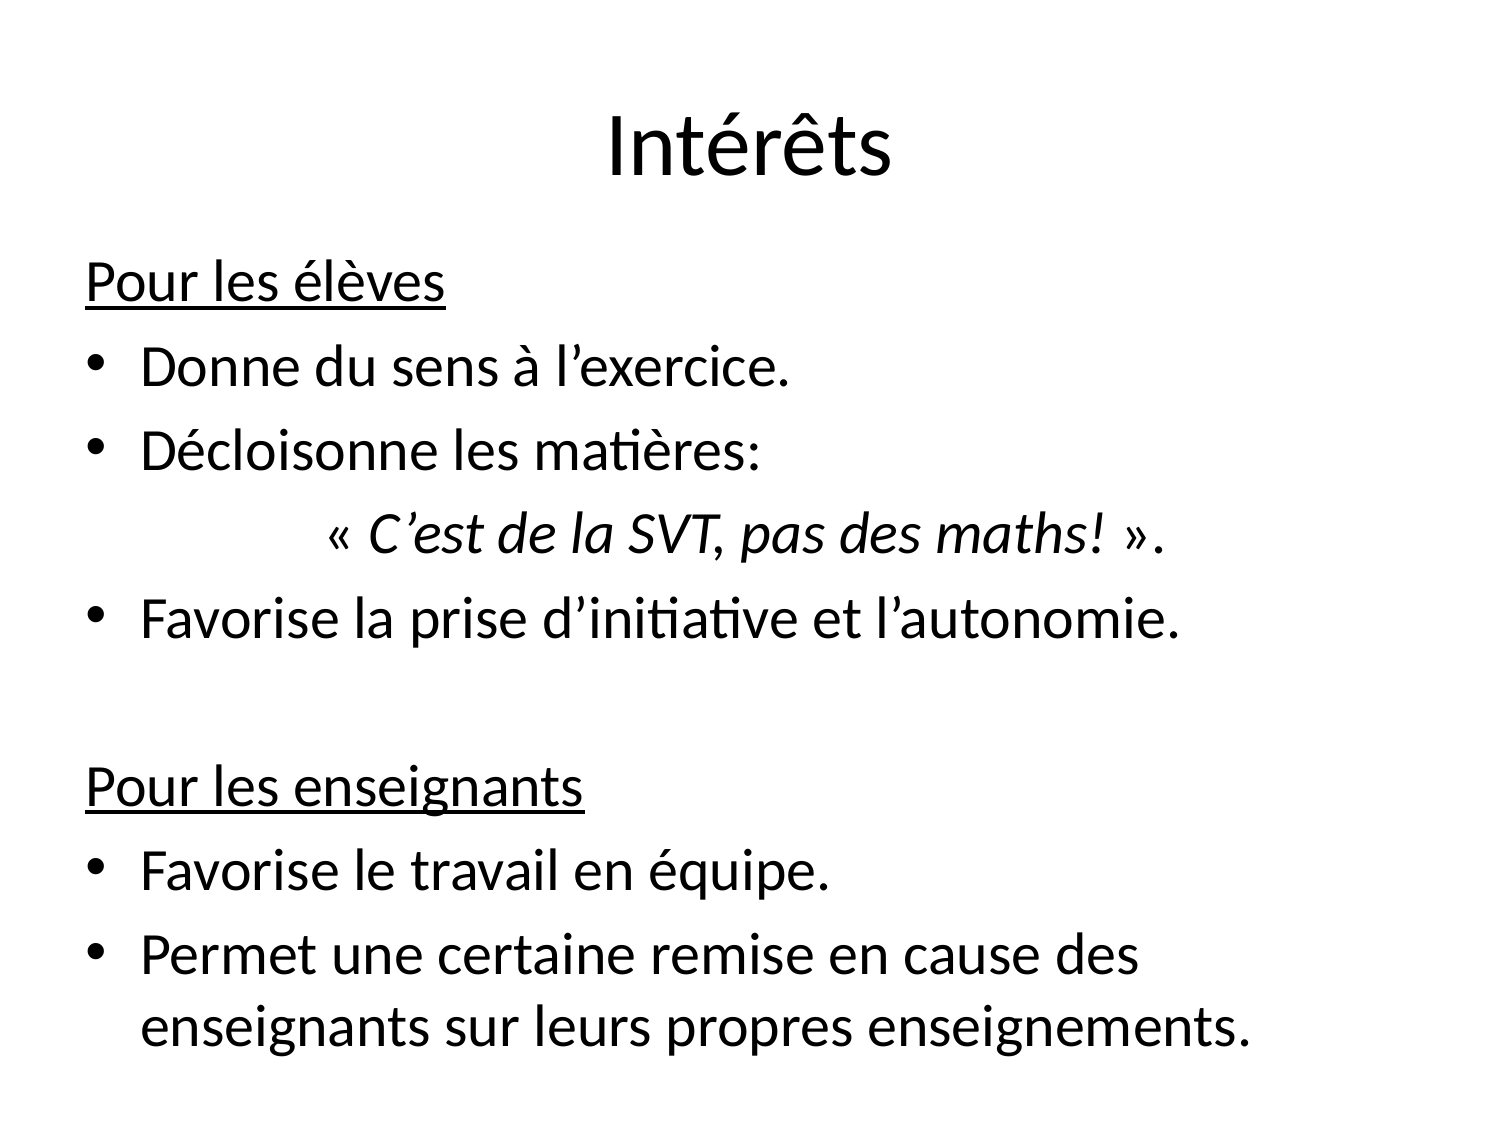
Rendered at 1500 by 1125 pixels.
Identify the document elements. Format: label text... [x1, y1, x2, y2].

title Intérêts [75, 45, 1425, 233]
list Pour les élèves Donne du sens à l’exercice. Décloisonne les matières: « C’est de la SVT, pas des maths! ». Favorise la prise d’initiative et l’autonomie. Pour les enseignants Favorise le travail en équipe. Permet une certaine remise en cause des enseignants sur leurs propres enseignements. [70, 234, 1421, 1067]
